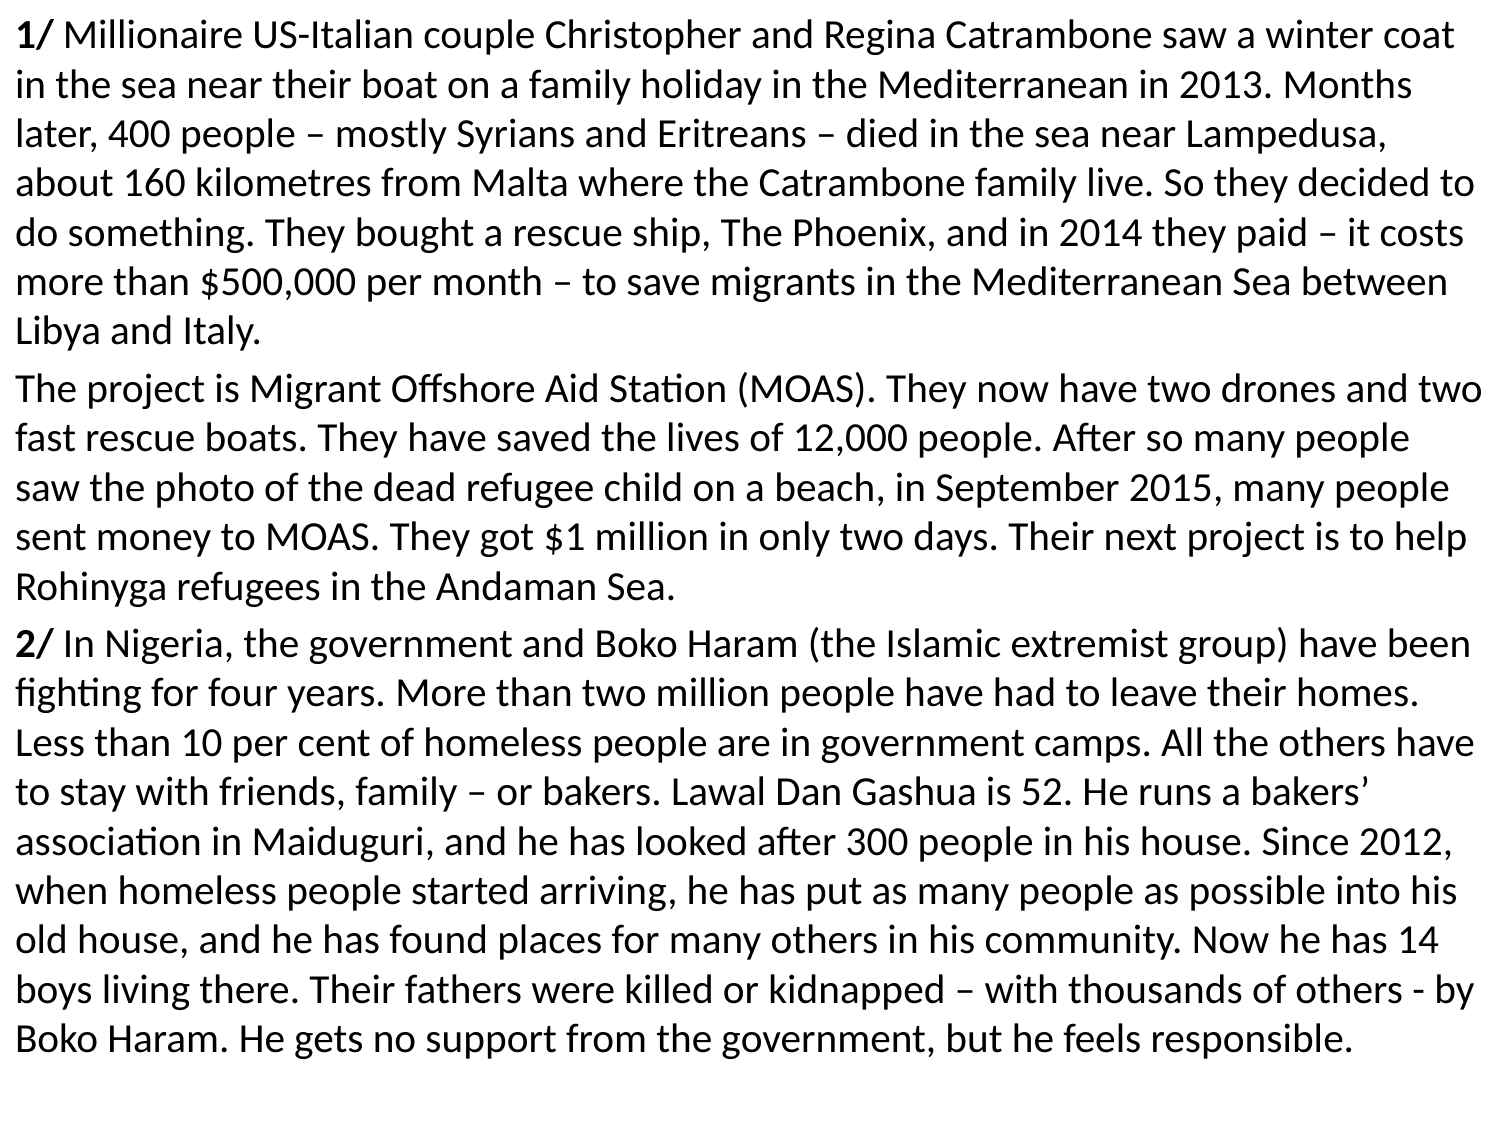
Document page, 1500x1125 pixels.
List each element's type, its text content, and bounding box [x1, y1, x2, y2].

list 1/ Millionaire US-Italian couple Christopher and Regina Catrambone saw a winter coat in the sea near their boat on a family holiday in the Mediterranean in 2013. Months later, 400 people – mostly Syrians and Eritreans – died in the sea near Lampedusa, about 160 kilometres from Malta where the Catrambone family live. So they decided to do something. They bought a rescue ship, The Phoenix, and in 2014 they paid – it costs more than $500,000 per month – to save migrants in the Mediterranean Sea between Libya and Italy. The project is Migrant Offshore Aid Station (MOAS). They now have two drones and two fast rescue boats. They have saved the lives of 12,000 people. After so many people saw the photo of the dead refugee child on a beach, in September 2015, many people sent money to MOAS. They got $1 million in only two days. Their next project is to help Rohinyga refugees in the Andaman Sea. 2/ In Nigeria, the government and Boko Haram (the Islamic extremist group) have been fighting for four years. More than two million people have had to leave their homes. Less than 10 per cent of homeless people are in government camps. All the others have to stay with friends, family – or bakers. Lawal Dan Gashua is 52. He runs a bakers’ association in Maiduguri, and he has looked after 300 people in his house. Since 2012, when homeless people started arriving, he has put as many people as possible into his old house, and he has found places for many others in his community. Now he has 14 boys living there. Their fathers were killed or kidnapped – with thousands of others - by Boko Haram. He gets no support from the government, but he feels responsible. [0, 0, 1500, 1106]
